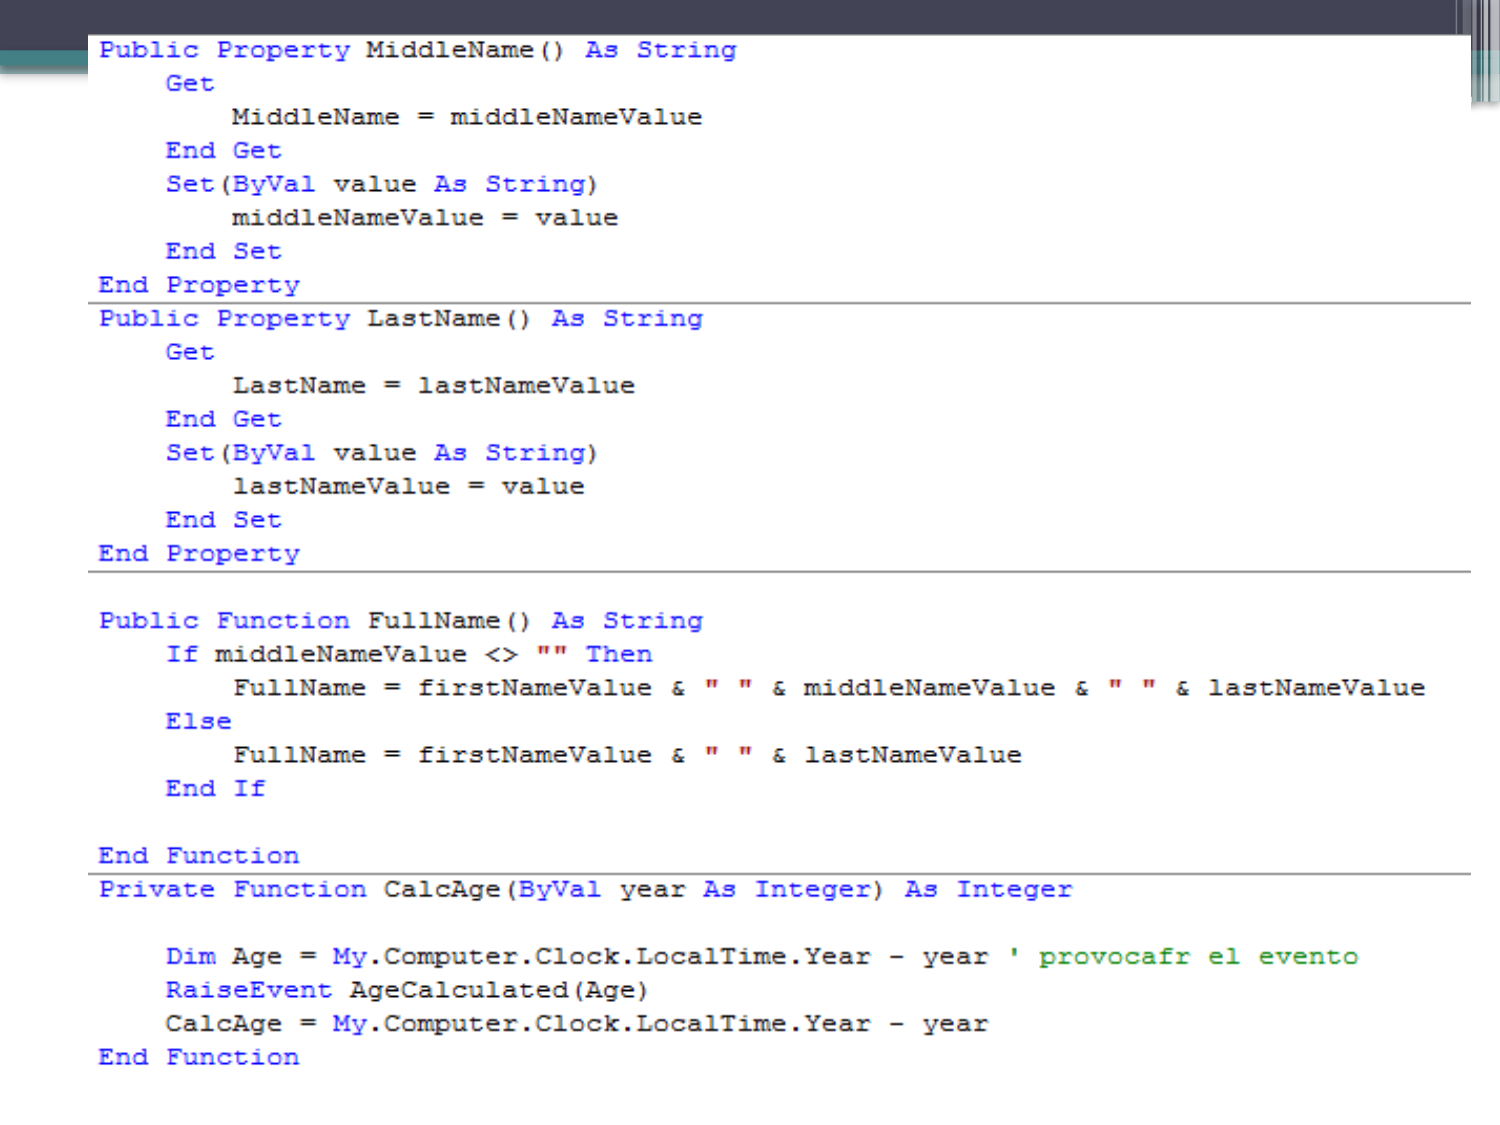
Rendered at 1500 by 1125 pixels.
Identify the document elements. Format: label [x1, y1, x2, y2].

picture [88, 34, 1471, 1071]
